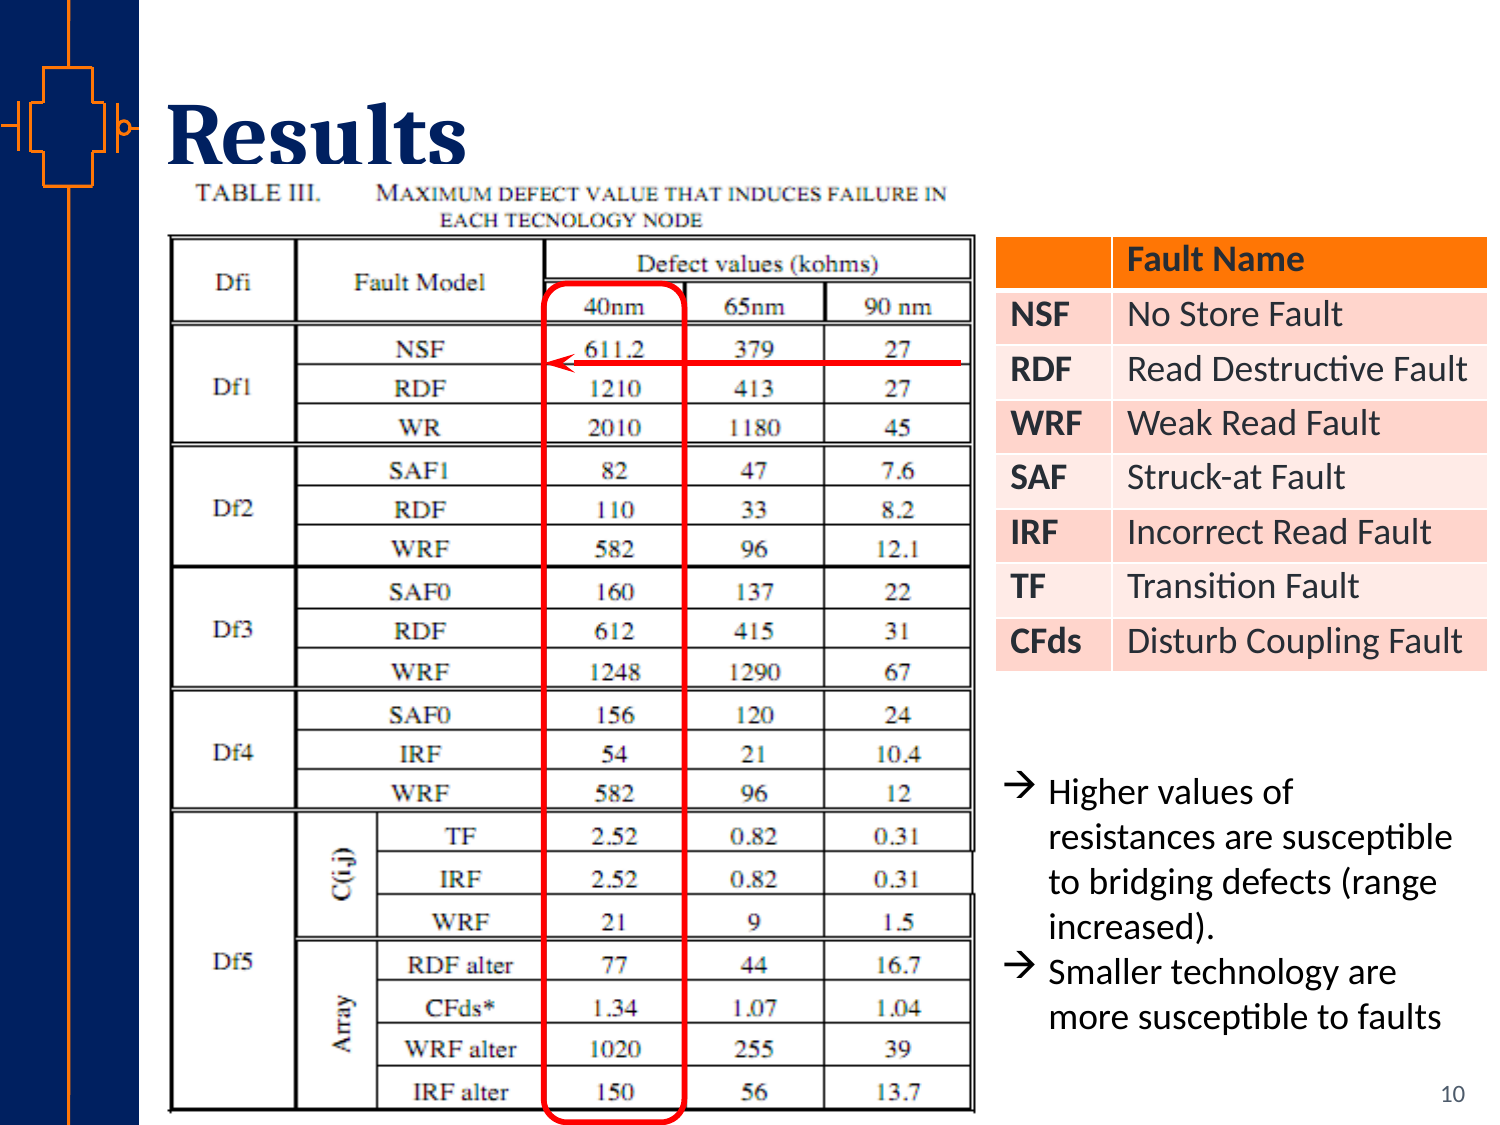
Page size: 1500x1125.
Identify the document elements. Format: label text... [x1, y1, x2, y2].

table_cell Read Destructive Fault [1113, 346, 1487, 399]
table_cell WRF [996, 401, 1111, 453]
table_cell SAF [996, 455, 1111, 508]
title Results [150, 35, 1338, 193]
table_cell RDF [996, 346, 1111, 399]
table_cell IRF [996, 510, 1111, 562]
slide_number 10 [1425, 1062, 1488, 1123]
table_cell Transition Fault [1113, 564, 1487, 617]
table_cell Weak Read Fault [1113, 401, 1487, 453]
table_cell Disturb Coupling Fault [1113, 619, 1487, 671]
table_cell Struck-at Fault [1113, 455, 1487, 508]
table_cell NSF [996, 293, 1111, 344]
table_cell TF [996, 564, 1111, 617]
table_cell No Store Fault [1113, 293, 1487, 344]
table_header Fault Name [1113, 237, 1487, 288]
text_box Higher values of resistances are susceptible to bridging defects (range increased). Smaller technology are more susceptible to faults [990, 760, 1470, 1045]
table_header [996, 237, 1111, 288]
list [156, 164, 987, 1123]
table_cell CFds [996, 619, 1111, 671]
table_cell Incorrect Read Fault [1113, 510, 1487, 562]
